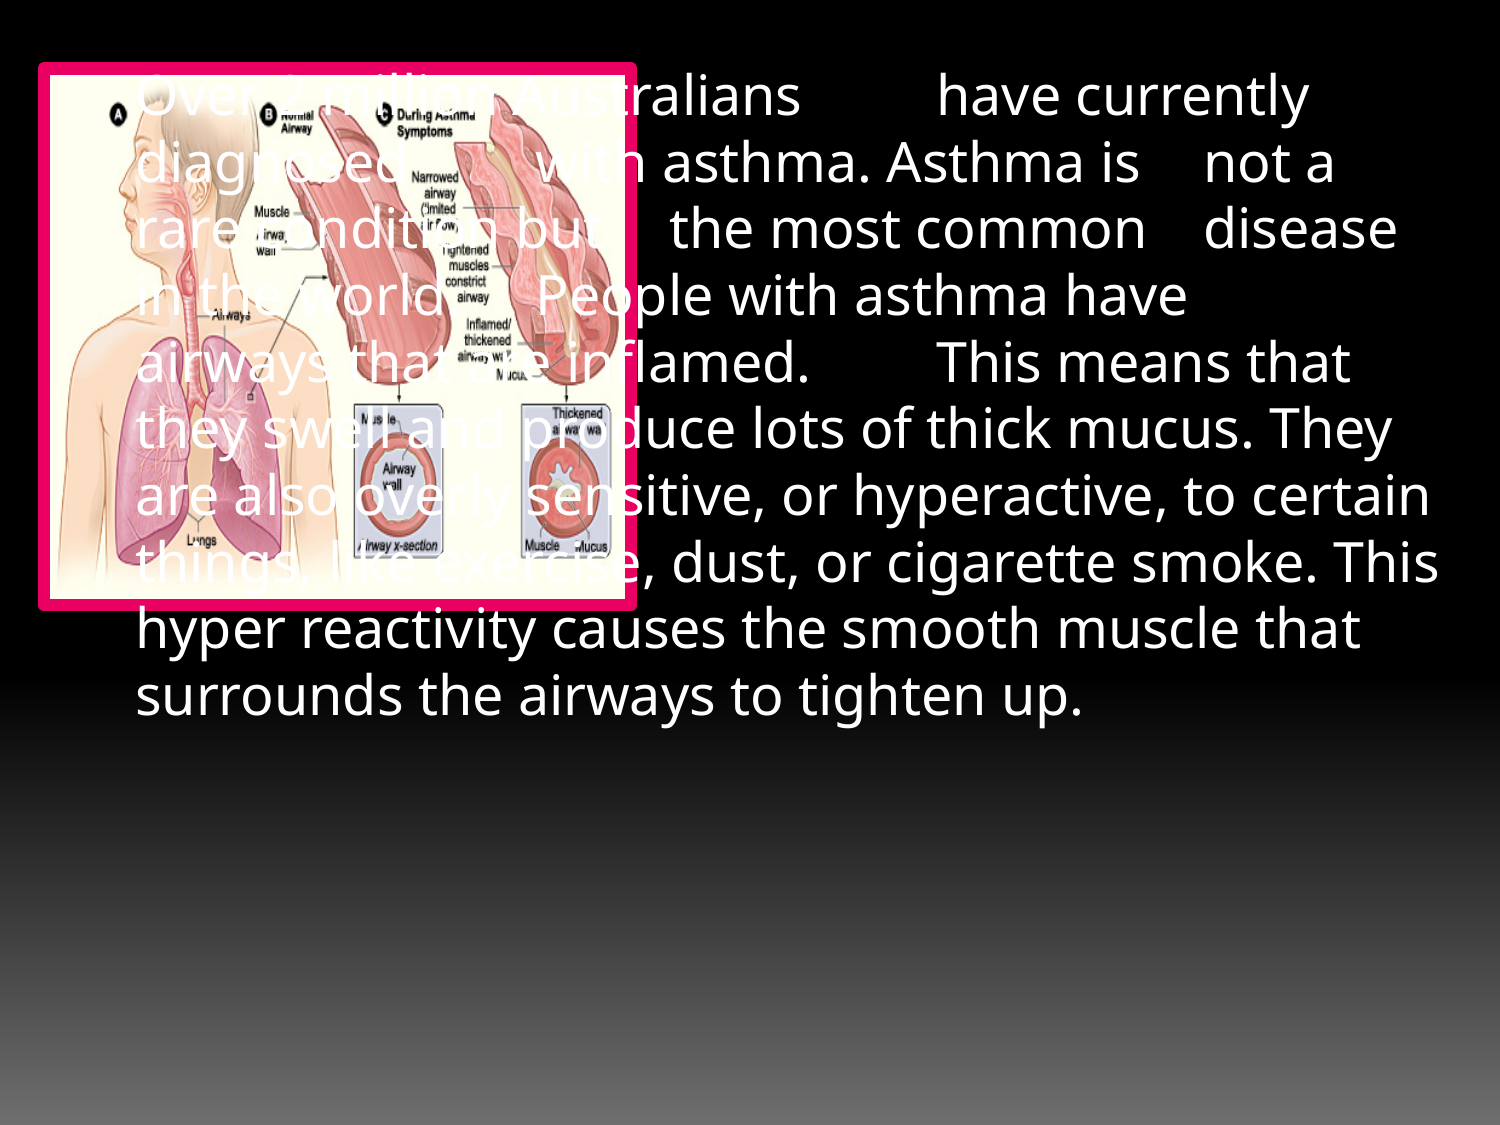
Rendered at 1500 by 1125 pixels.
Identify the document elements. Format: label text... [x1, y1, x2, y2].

picture [49, 74, 626, 599]
list Over 2 million Australians have currently diagnosed with asthma. Asthma is not a rare condition but the most common disease in the world. People with asthma have airways that are inflamed. This means that they swell and produce lots of thick mucus. They are also overly sensitive, or hyperactive, to certain things, like exercise, dust, or cigarette smoke. This hyper reactivity causes the smooth muscle that surrounds the airways to tighten up. [50, 52, 1465, 1035]
